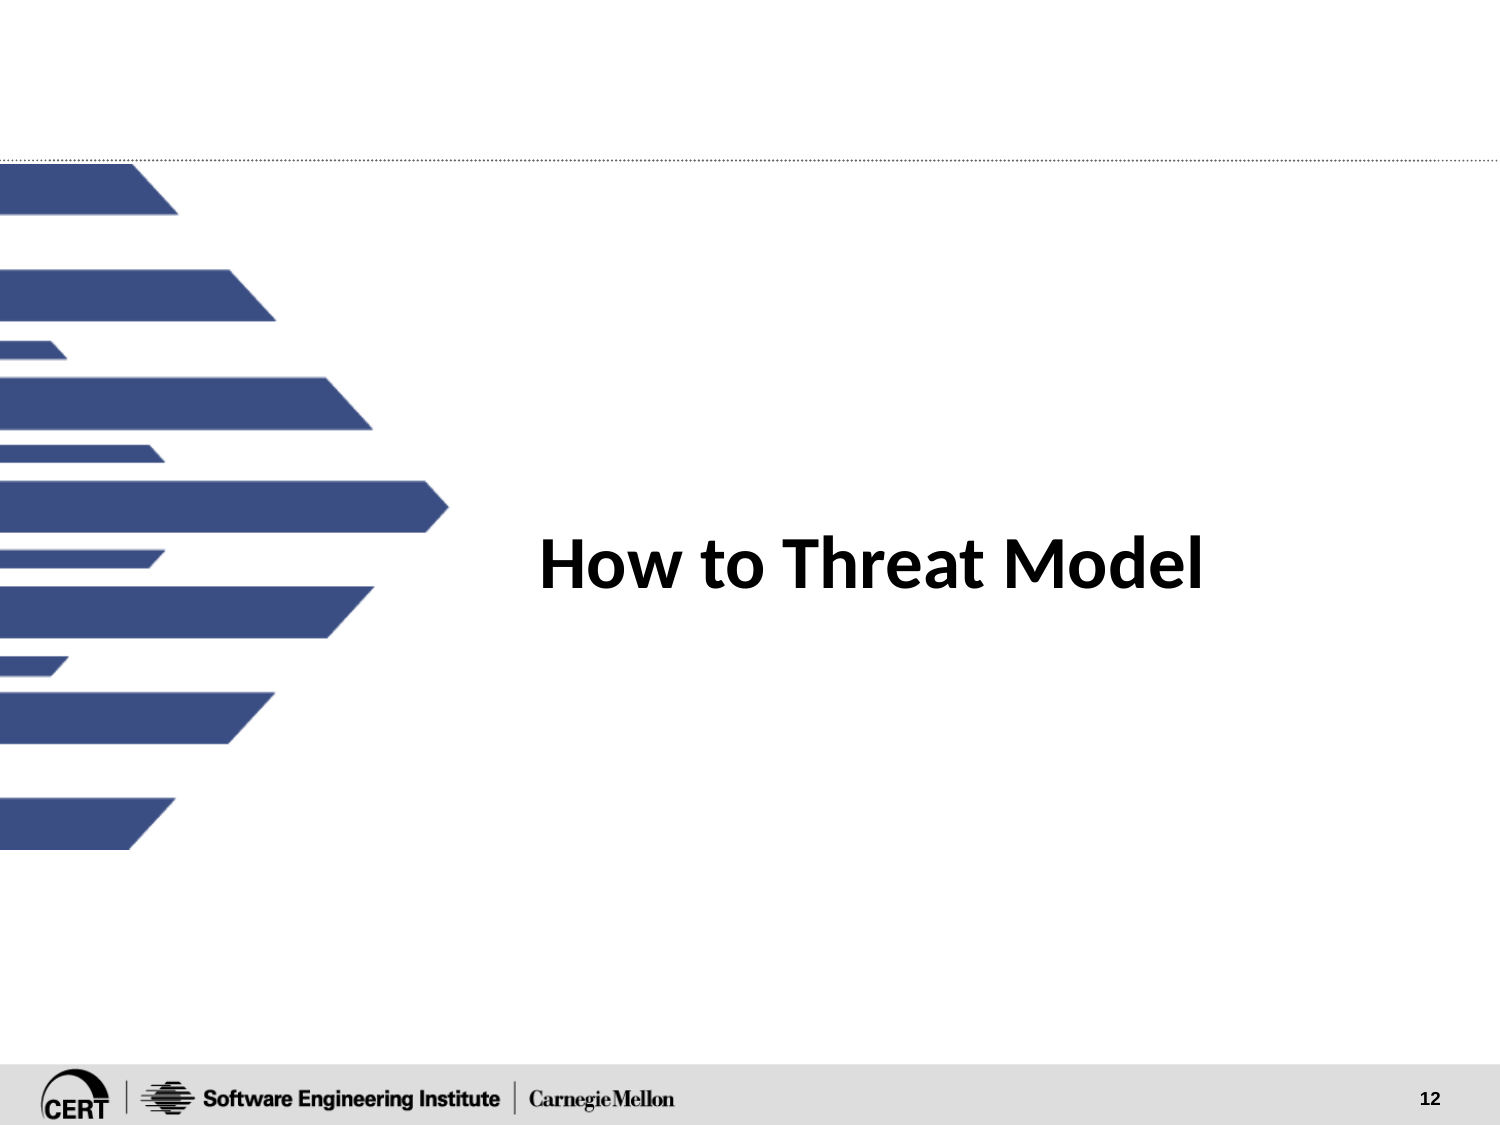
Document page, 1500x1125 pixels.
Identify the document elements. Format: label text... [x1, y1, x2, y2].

picture [0, 164, 450, 851]
text_box How to Threat Model [525, 399, 1475, 717]
picture [24, 1065, 688, 1125]
